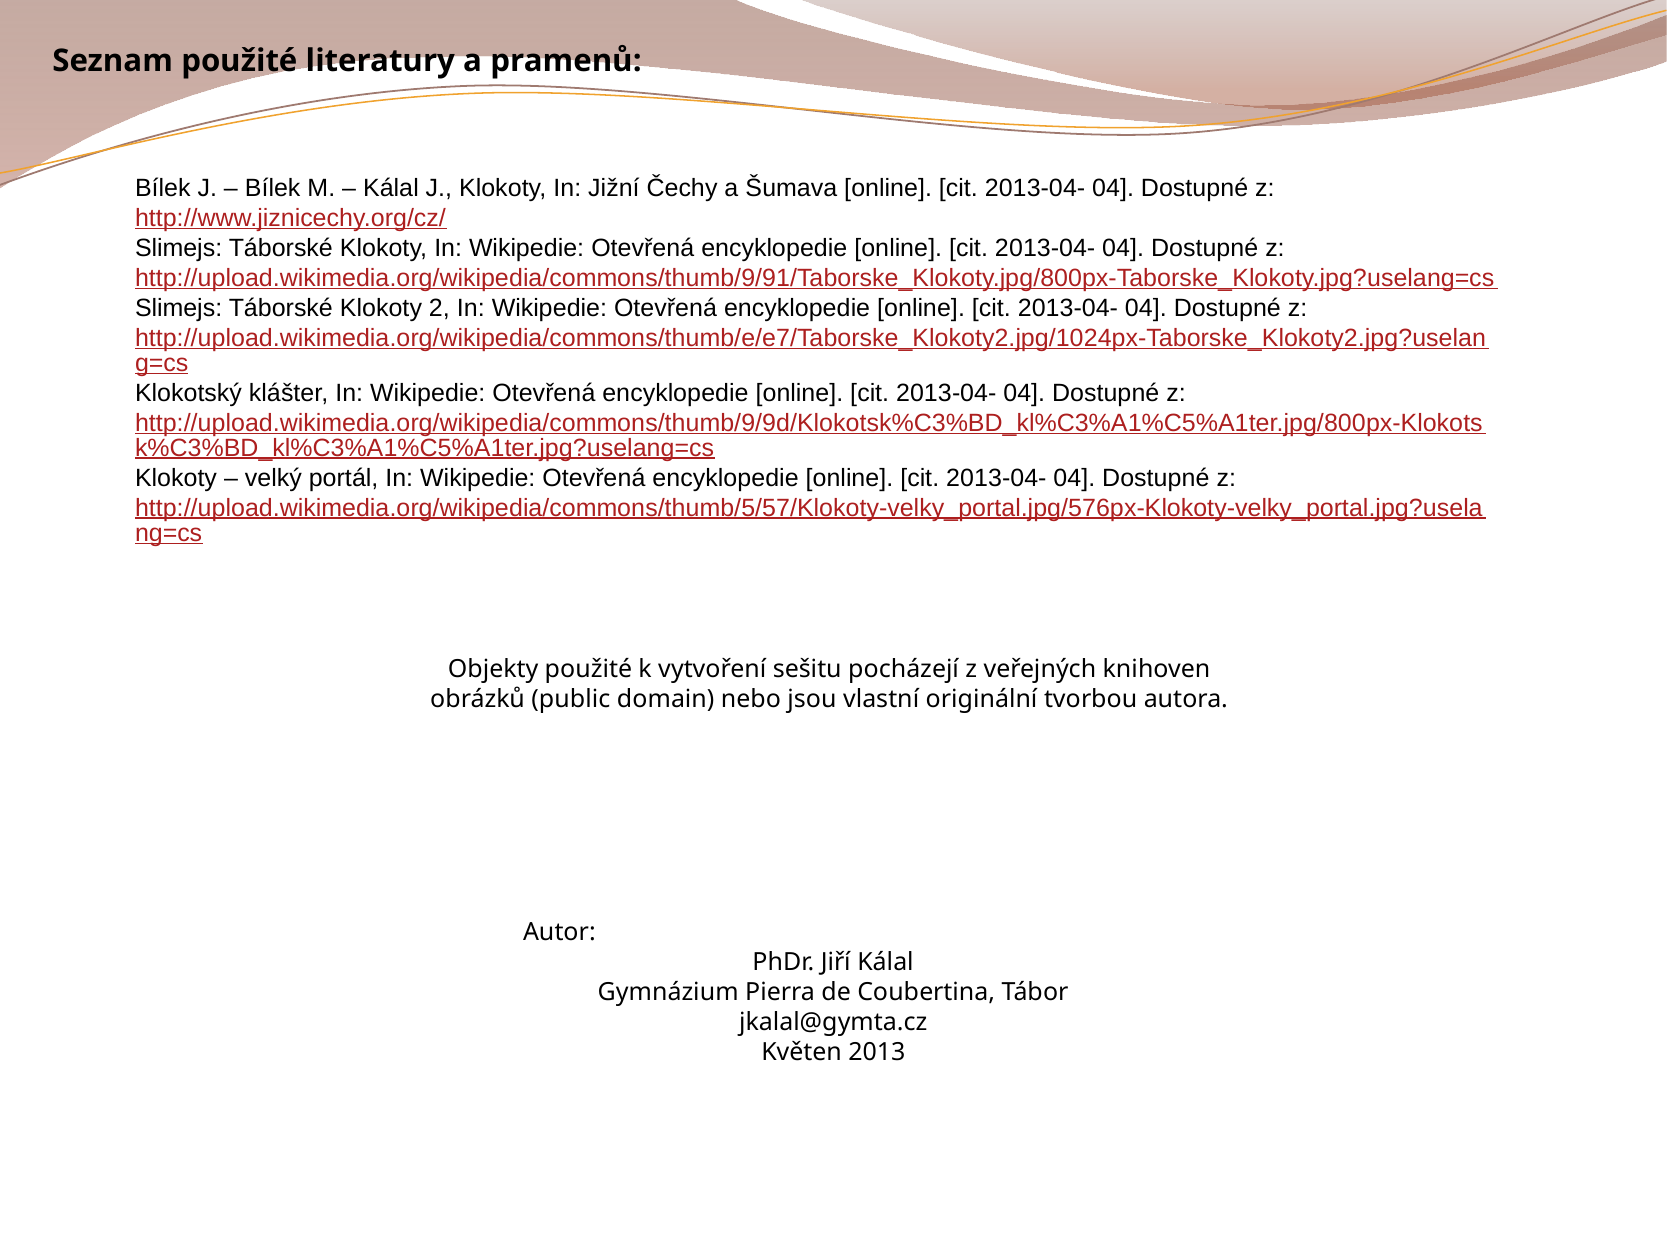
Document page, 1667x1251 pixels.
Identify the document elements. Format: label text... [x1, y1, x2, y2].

text_box Autor: PhDr. Jiří Kálal Gymnázium Pierra de Coubertina, Tábor jkalal@gymta.cz Květen 2013 [508, 908, 1159, 1073]
text_box Objekty použité k vytvoření sešitu pocházejí z veřejných knihoven obrázků (public domain) nebo jsou vlastní originální tvorbou autora. [400, 645, 1259, 720]
text_box Seznam použité literatury a pramenů: [37, 33, 846, 86]
text_box Bílek J. – Bílek M. – Kálal J., Klokoty, In: Jižní Čechy a Šumava [online]. [cit. 2013-04- 04]. Dostupné z: http://www.jiznicechy.org/cz/ Slimejs: Táborské Klokoty, In: Wikipedie: Otevřená encyklopedie [online]. [cit. 2013-04- 04]. Dostupné z: http://upload.wikimedia.org/wikipedia/commons/thumb/9/91/Taborske_Klokoty.jpg/800px-Taborske_Klokoty.jpg?uselang=cs Slimejs: Táborské Klokoty 2, In: Wikipedie: Otevřená encyklopedie [online]. [cit. 2013-04- 04]. Dostupné z: http://upload.wikimedia.org/wikipedia/commons/thumb/e/e7/Taborske_Klokoty2.jpg/1024px-Taborske_Klokoty2.jpg?uselang=cs Klokotský klášter, In: Wikipedie: Otevřená encyklopedie [online]. [cit. 2013-04- 04]. Dostupné z: http://upload.wikimedia.org/wikipedia/commons/thumb/9/9d/Klokotsk%C3%BD_kl%C3%A1%C5%A1ter.jpg/800px-Klokotsk%C3%BD_kl%C3%A1%C5%A1ter.jpg?uselang=cs Klokoty – velký portál, In: Wikipedie: Otevřená encyklopedie [online]. [cit. 2013-04- 04]. Dostupné z: http://upload.wikimedia.org/wikipedia/commons/thumb/5/57/Klokoty-velky_portal.jpg/576px-Klokoty-velky_portal.jpg?uselang=cs [120, 164, 1513, 479]
